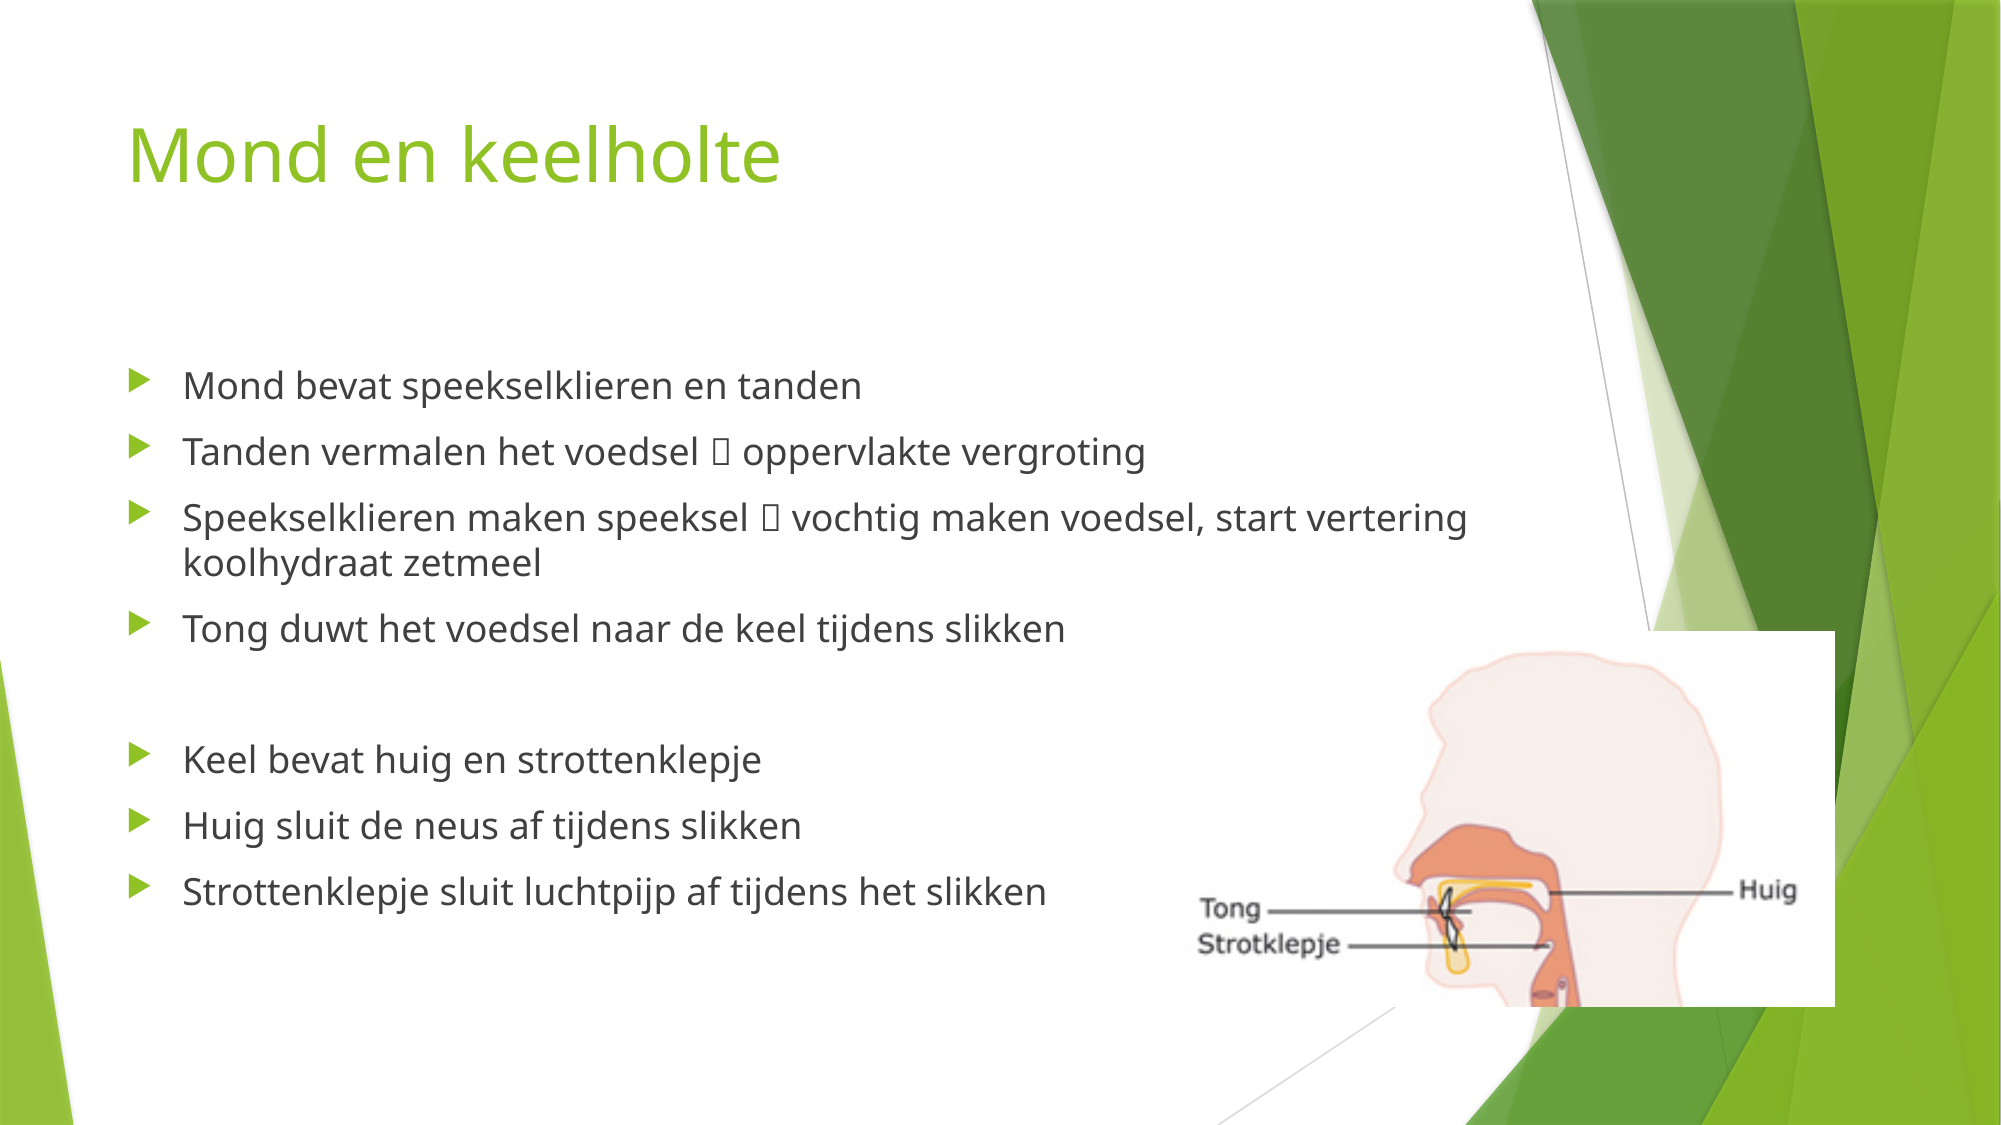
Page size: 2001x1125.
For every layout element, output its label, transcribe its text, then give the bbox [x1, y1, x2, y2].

list Mond bevat speekselklieren en tanden Tanden vermalen het voedsel  oppervlakte vergroting Speekselklieren maken speeksel  vochtig maken voedsel, start vertering koolhydraat zetmeel Tong duwt het voedsel naar de keel tijdens slikken Keel bevat huig en strottenklepje Huig sluit de neus af tijdens slikken Strottenklepje sluit luchtpijp af tijdens het slikken [111, 354, 1522, 992]
picture [1163, 631, 1836, 1007]
title Mond en keelholte [111, 99, 1522, 317]
